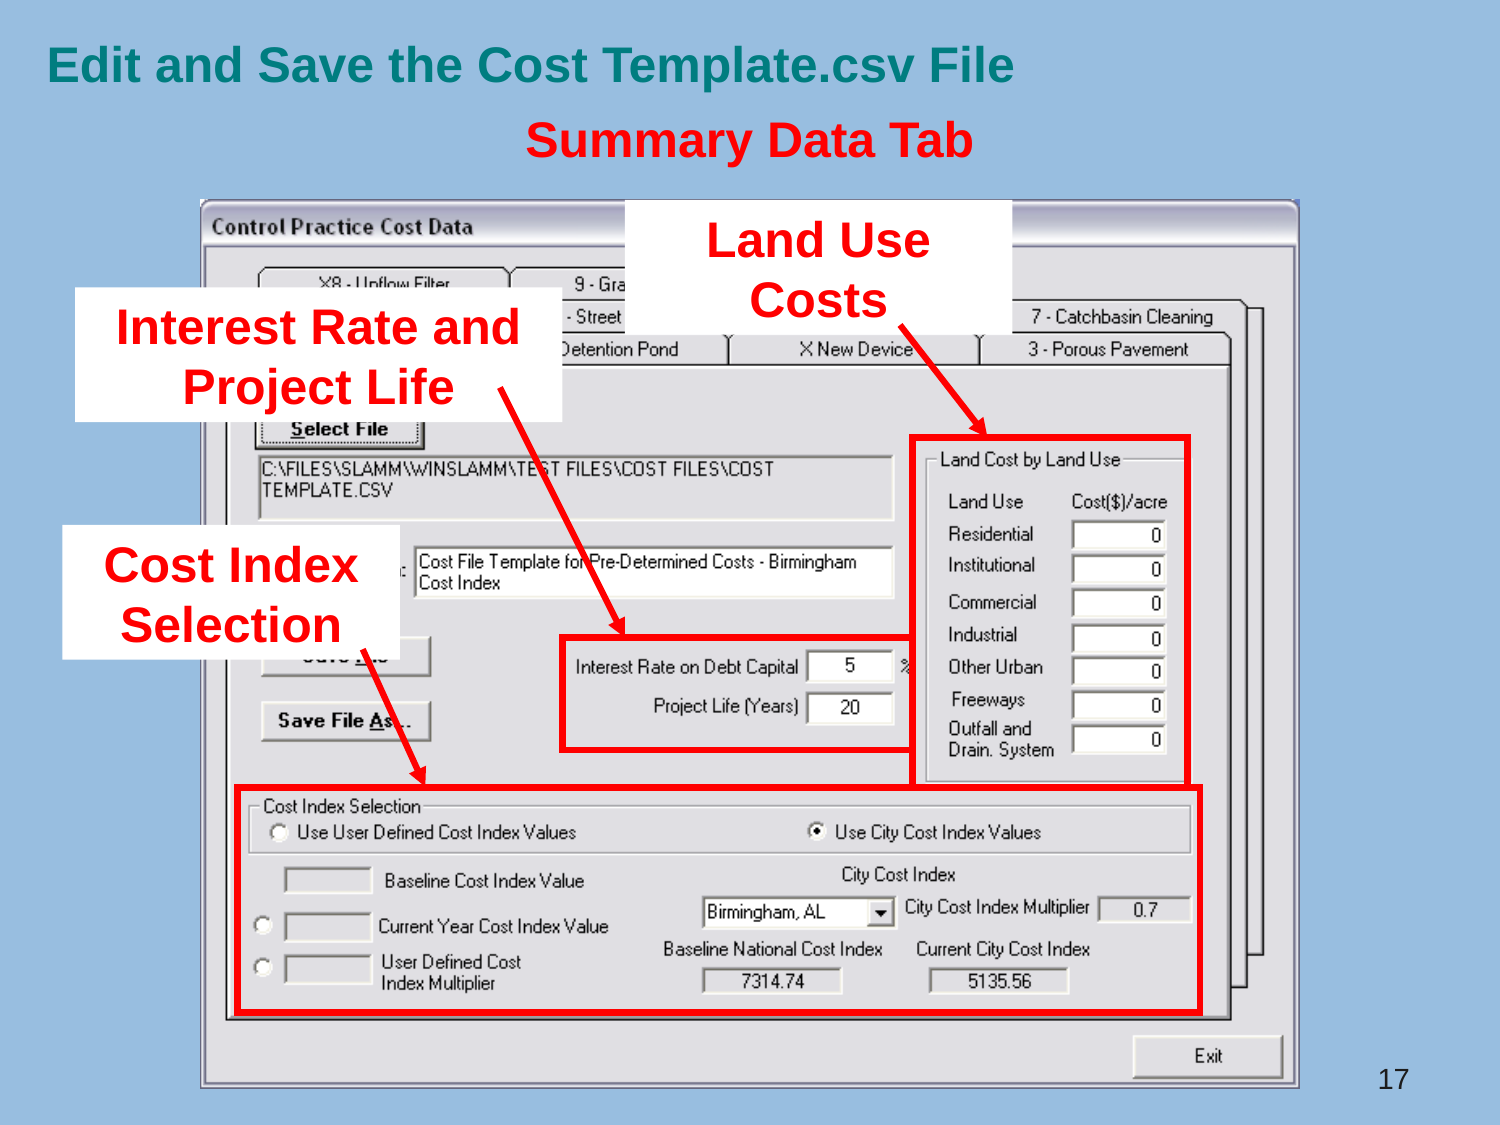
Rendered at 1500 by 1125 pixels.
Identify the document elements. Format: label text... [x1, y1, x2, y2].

text_box Summary Data Tab [374, 99, 1125, 175]
slide_number 17 [1074, 1024, 1426, 1103]
picture [200, 199, 1300, 1089]
picture [200, 199, 624, 287]
title Edit and Save the Cost Template.csv File [0, 24, 1063, 100]
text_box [62, 524, 1201, 1013]
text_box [624, 199, 1188, 523]
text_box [74, 287, 913, 523]
